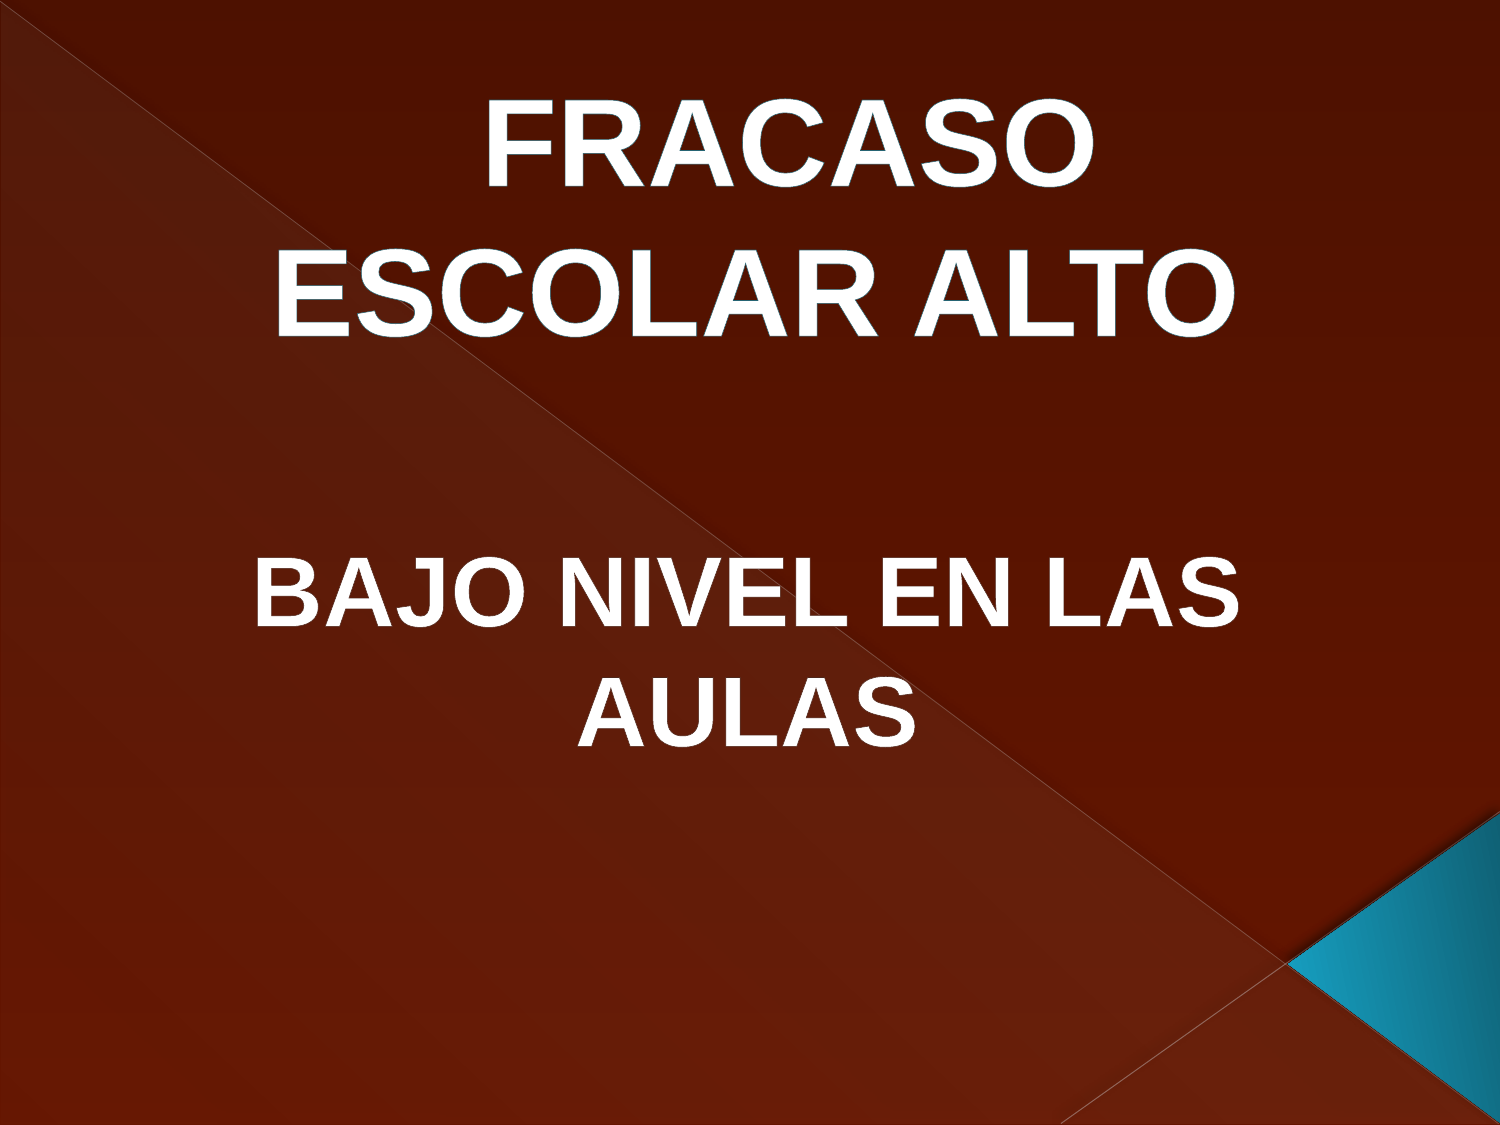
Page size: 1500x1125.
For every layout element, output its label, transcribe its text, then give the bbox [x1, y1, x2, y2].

title FRACASO ESCOLAR ALTO [88, 35, 1412, 369]
subtitle BAJO NIVEL EN LAS AULAS [88, 369, 1412, 926]
